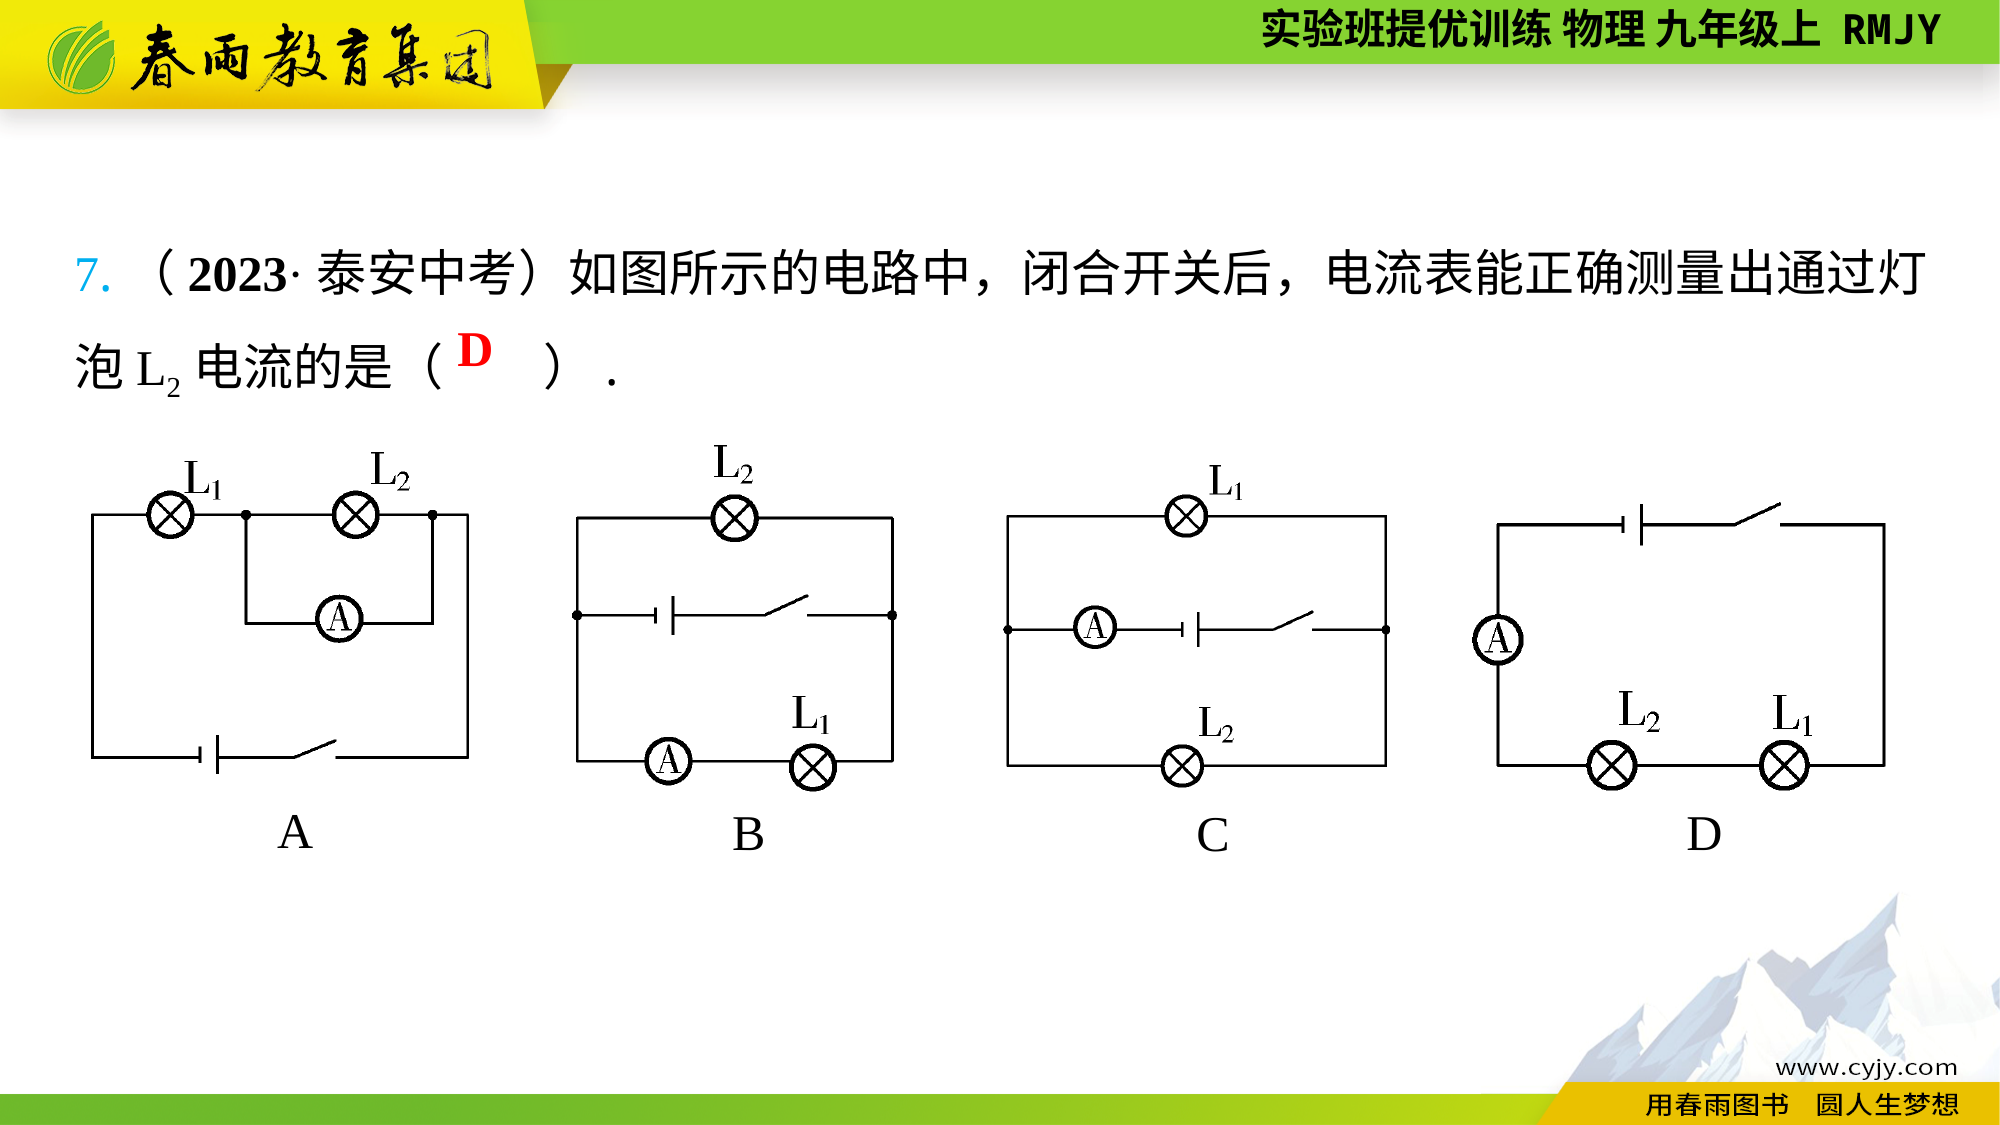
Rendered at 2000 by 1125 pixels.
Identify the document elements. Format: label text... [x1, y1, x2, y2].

text_box B [717, 800, 781, 868]
list 7.（2023·泰安中考）如图所示的电路中，闭合开关后，电流表能正确测量出通过灯泡L2电流的是（ ）. [59, 203, 1944, 390]
text_box C [1181, 796, 1245, 869]
text_box D [442, 308, 509, 384]
text_box A [262, 790, 329, 866]
text_box D [1671, 799, 1738, 868]
picture [0, 0, 2000, 1125]
